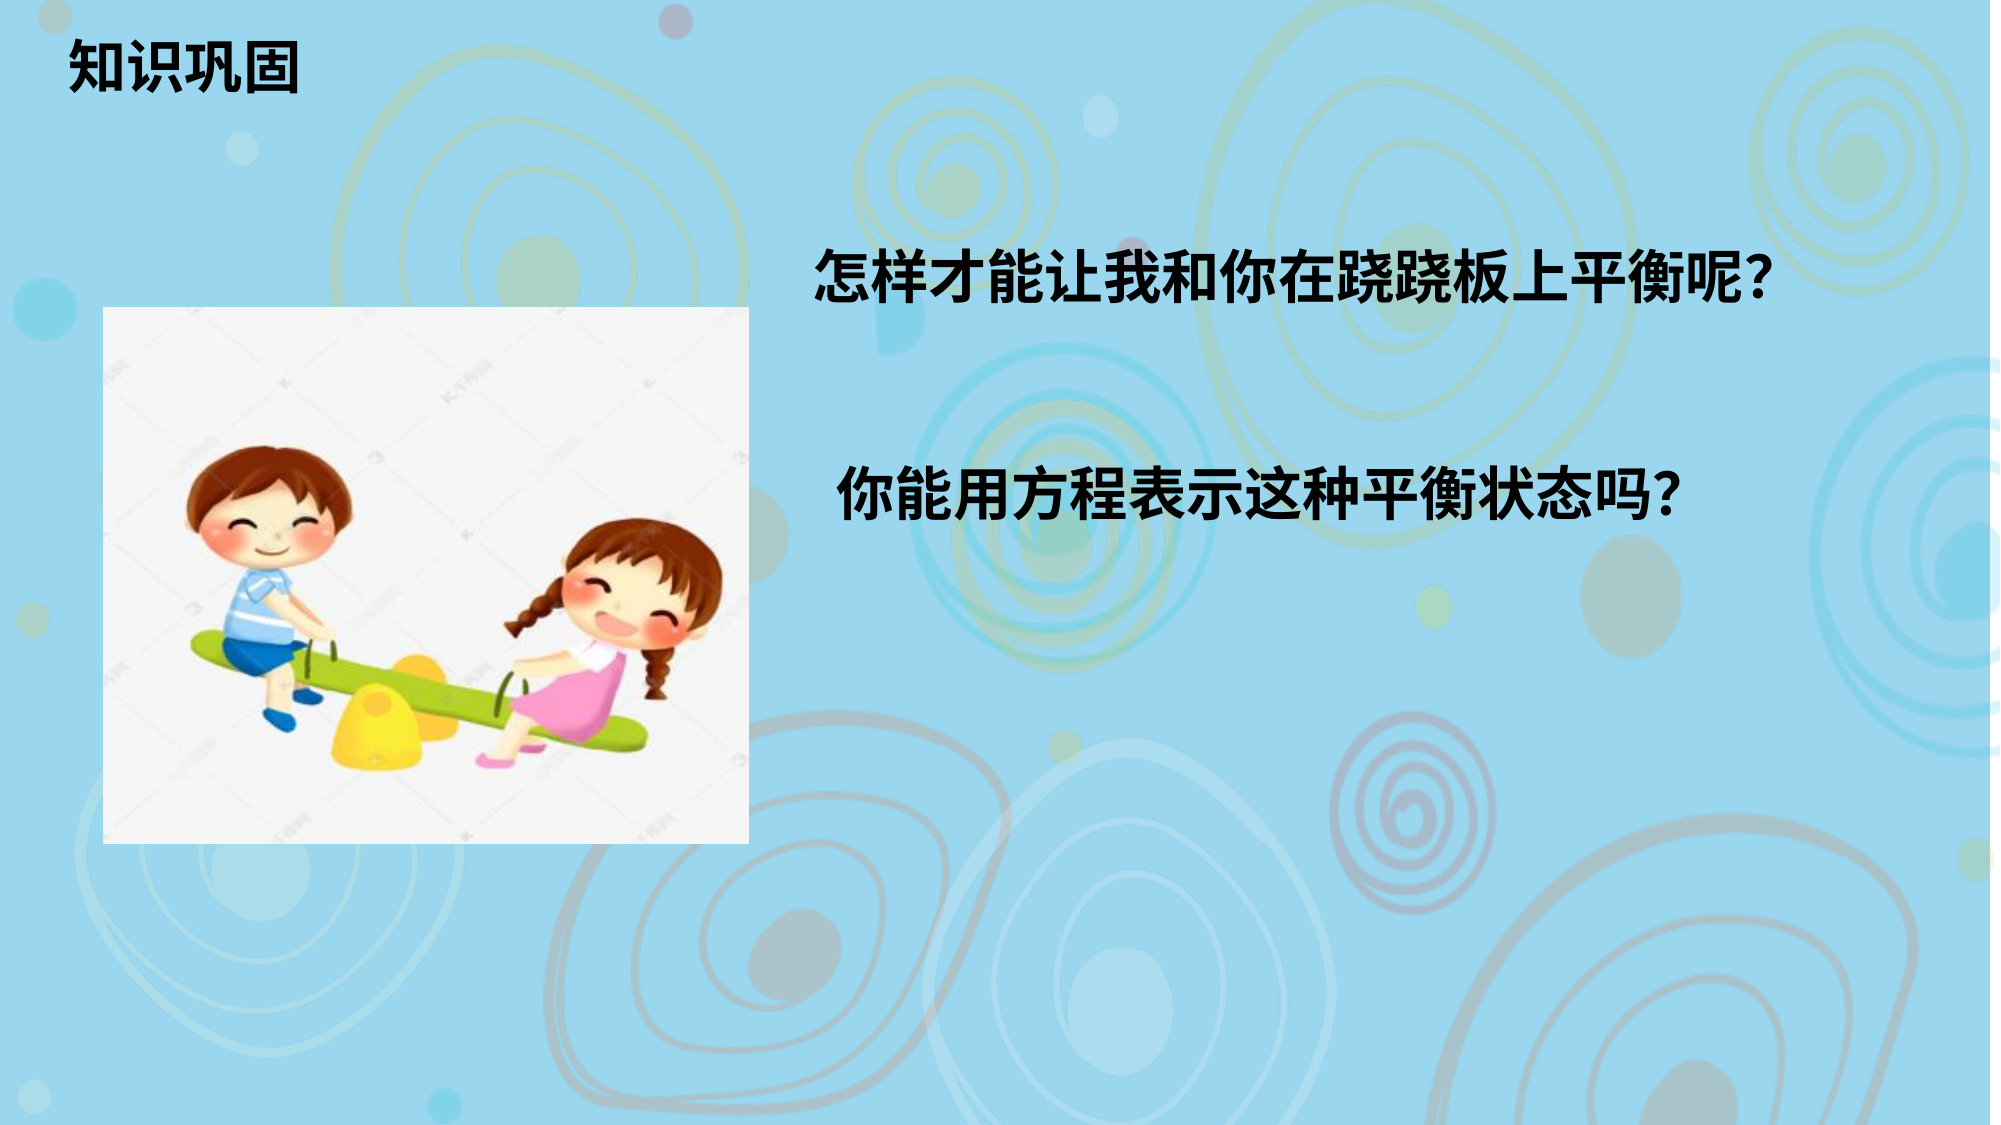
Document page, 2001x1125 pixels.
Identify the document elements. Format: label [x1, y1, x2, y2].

picture [103, 307, 749, 844]
text_box [0, 0, 2000, 1125]
